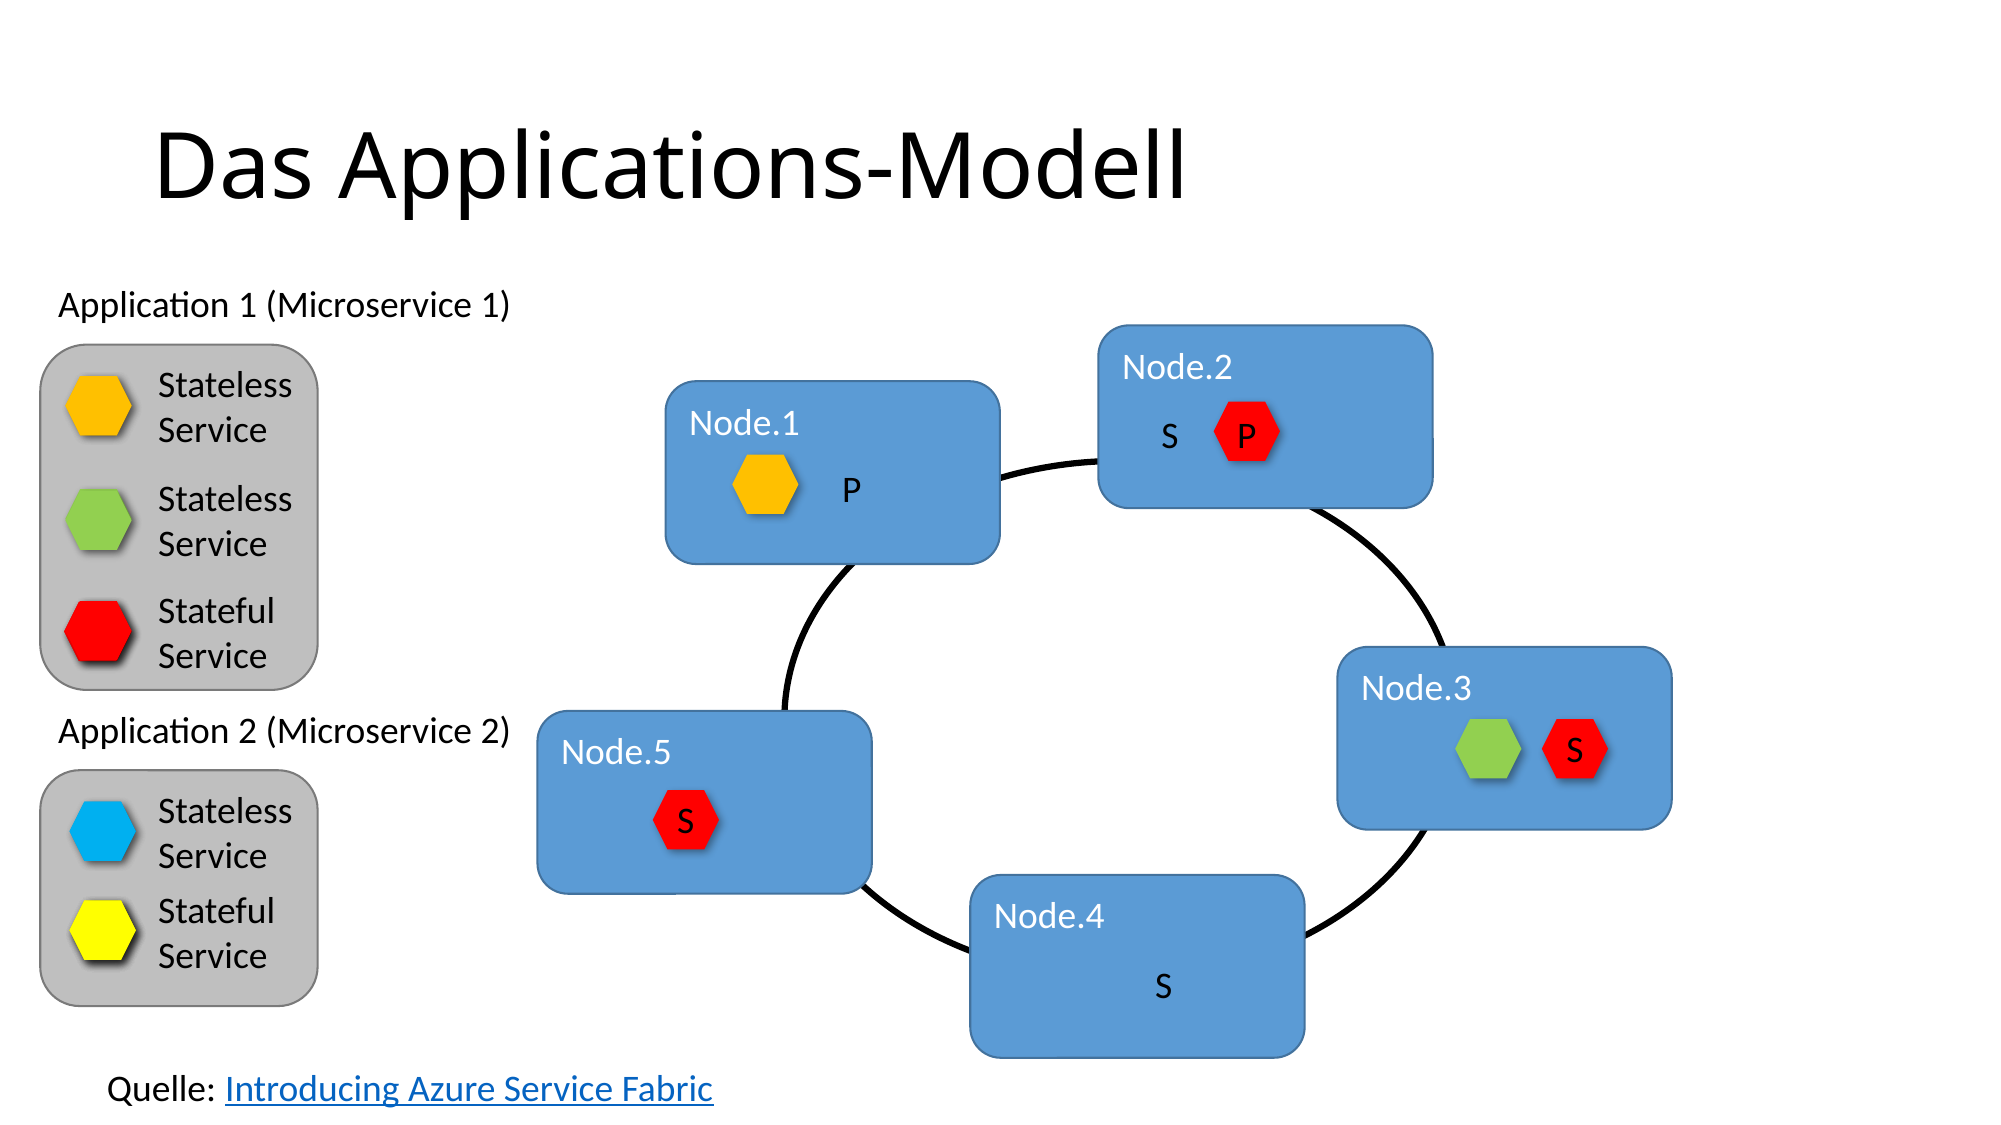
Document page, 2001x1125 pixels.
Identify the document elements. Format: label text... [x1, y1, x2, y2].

text_box Stateless Service [143, 466, 308, 572]
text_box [1541, 717, 1609, 779]
text_box [64, 375, 133, 437]
text_box [783, 460, 1444, 952]
text_box [64, 489, 133, 551]
text_box [68, 899, 137, 961]
text_box P [827, 457, 877, 518]
text_box [731, 453, 800, 515]
text_box S [1140, 953, 1188, 1014]
text_box Node.5 [536, 709, 873, 895]
text_box Stateless Service [143, 778, 308, 883]
text_box Application 2 (Microservice 2) [43, 698, 527, 759]
text_box Stateful Service [143, 578, 291, 684]
text_box [64, 600, 133, 662]
text_box S [1146, 403, 1194, 464]
text_box [39, 343, 319, 691]
text_box [68, 800, 137, 862]
text_box Quelle: Introducing Azure Service Fabric [92, 1056, 729, 1116]
text_box Stateless Service [143, 352, 308, 458]
text_box [39, 769, 319, 1008]
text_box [1213, 401, 1280, 464]
text_box Node.2 [1097, 324, 1434, 510]
text_box Stateful Service [143, 879, 291, 984]
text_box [652, 788, 719, 850]
text_box Node.1 [664, 380, 1001, 566]
title Das Applications-Modell [137, 59, 1863, 278]
text_box Application 1 (Microservice 1) [43, 272, 527, 333]
text_box Node.4 [969, 873, 1306, 1059]
text_box [1454, 718, 1523, 780]
text_box Node.3 [1336, 645, 1673, 831]
